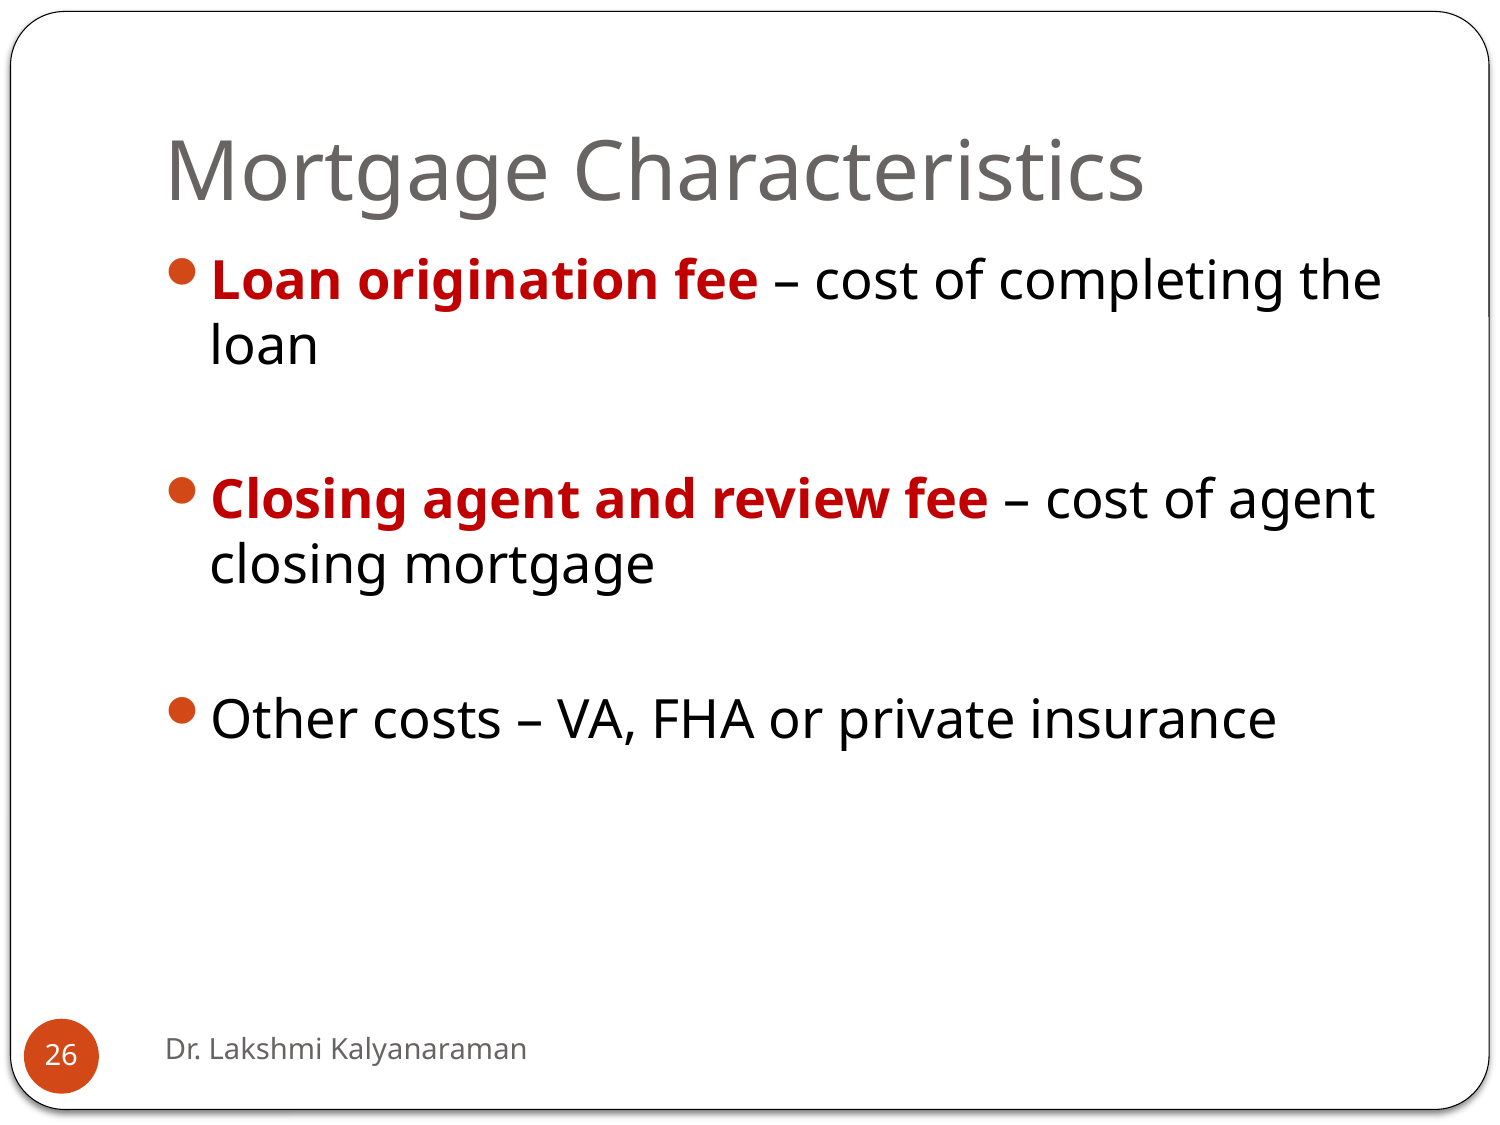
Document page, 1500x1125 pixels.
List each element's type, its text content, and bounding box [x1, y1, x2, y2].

slide_number 26 [23, 1018, 99, 1094]
list Loan origination fee – cost of completing the loan Closing agent and review fee – cost of agent closing mortgage Other costs – VA, FHA or private insurance [150, 237, 1425, 988]
title Mortgage Characteristics [150, 45, 1425, 233]
footer Dr. Lakshmi Kalyanaraman [150, 1012, 800, 1088]
